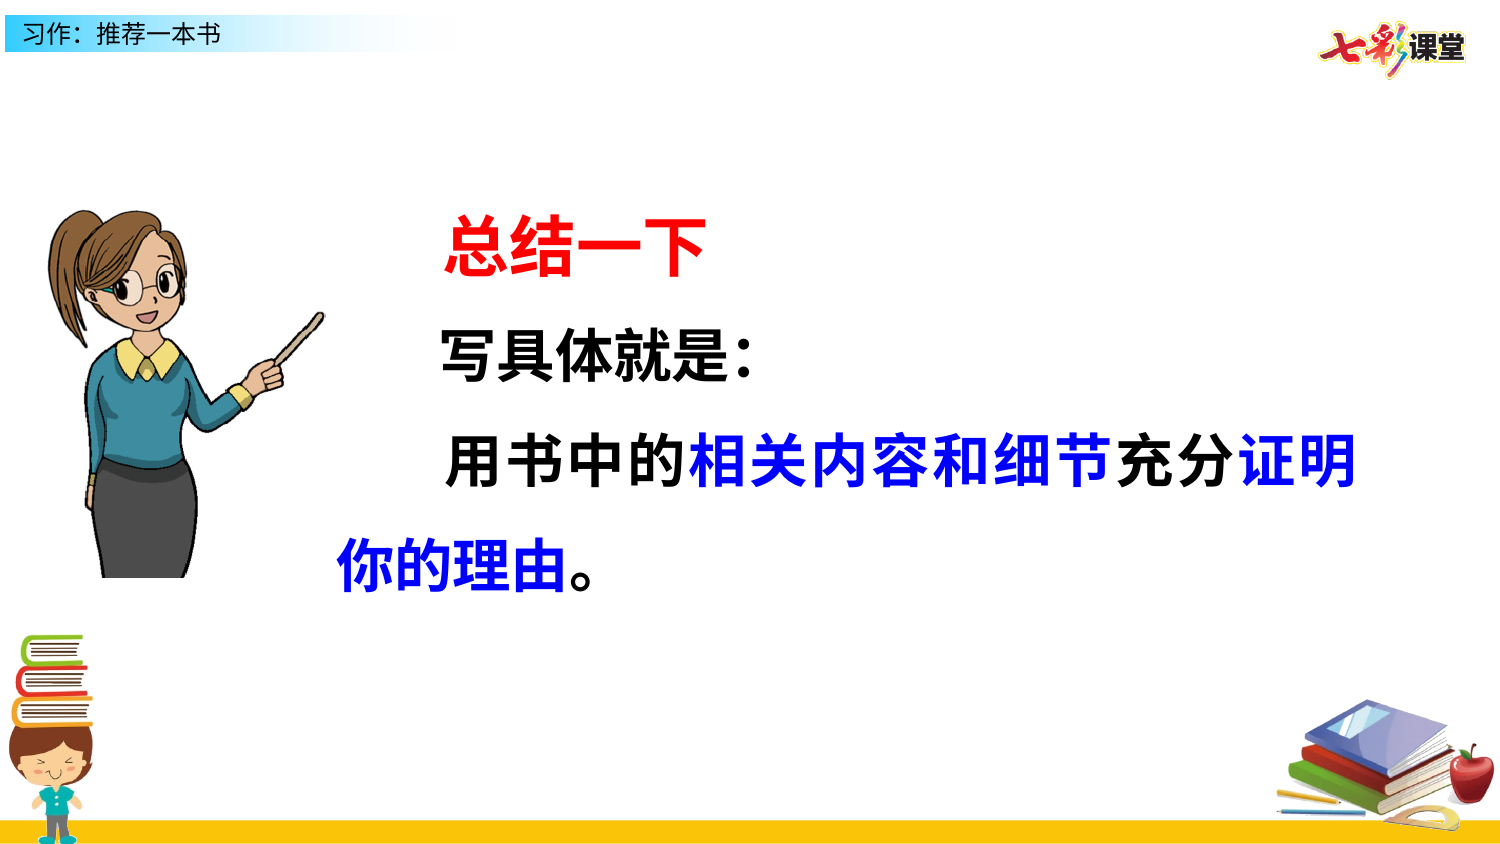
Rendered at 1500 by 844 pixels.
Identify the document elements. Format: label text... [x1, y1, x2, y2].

picture [0, 616, 167, 844]
picture [46, 208, 326, 579]
text_box 总结一下 写具体就是： 用书中的相关内容和细节充分证明你的理由。 [359, 193, 1338, 574]
picture [1316, 20, 1468, 80]
picture [1227, 662, 1500, 844]
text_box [355, 189, 1341, 577]
